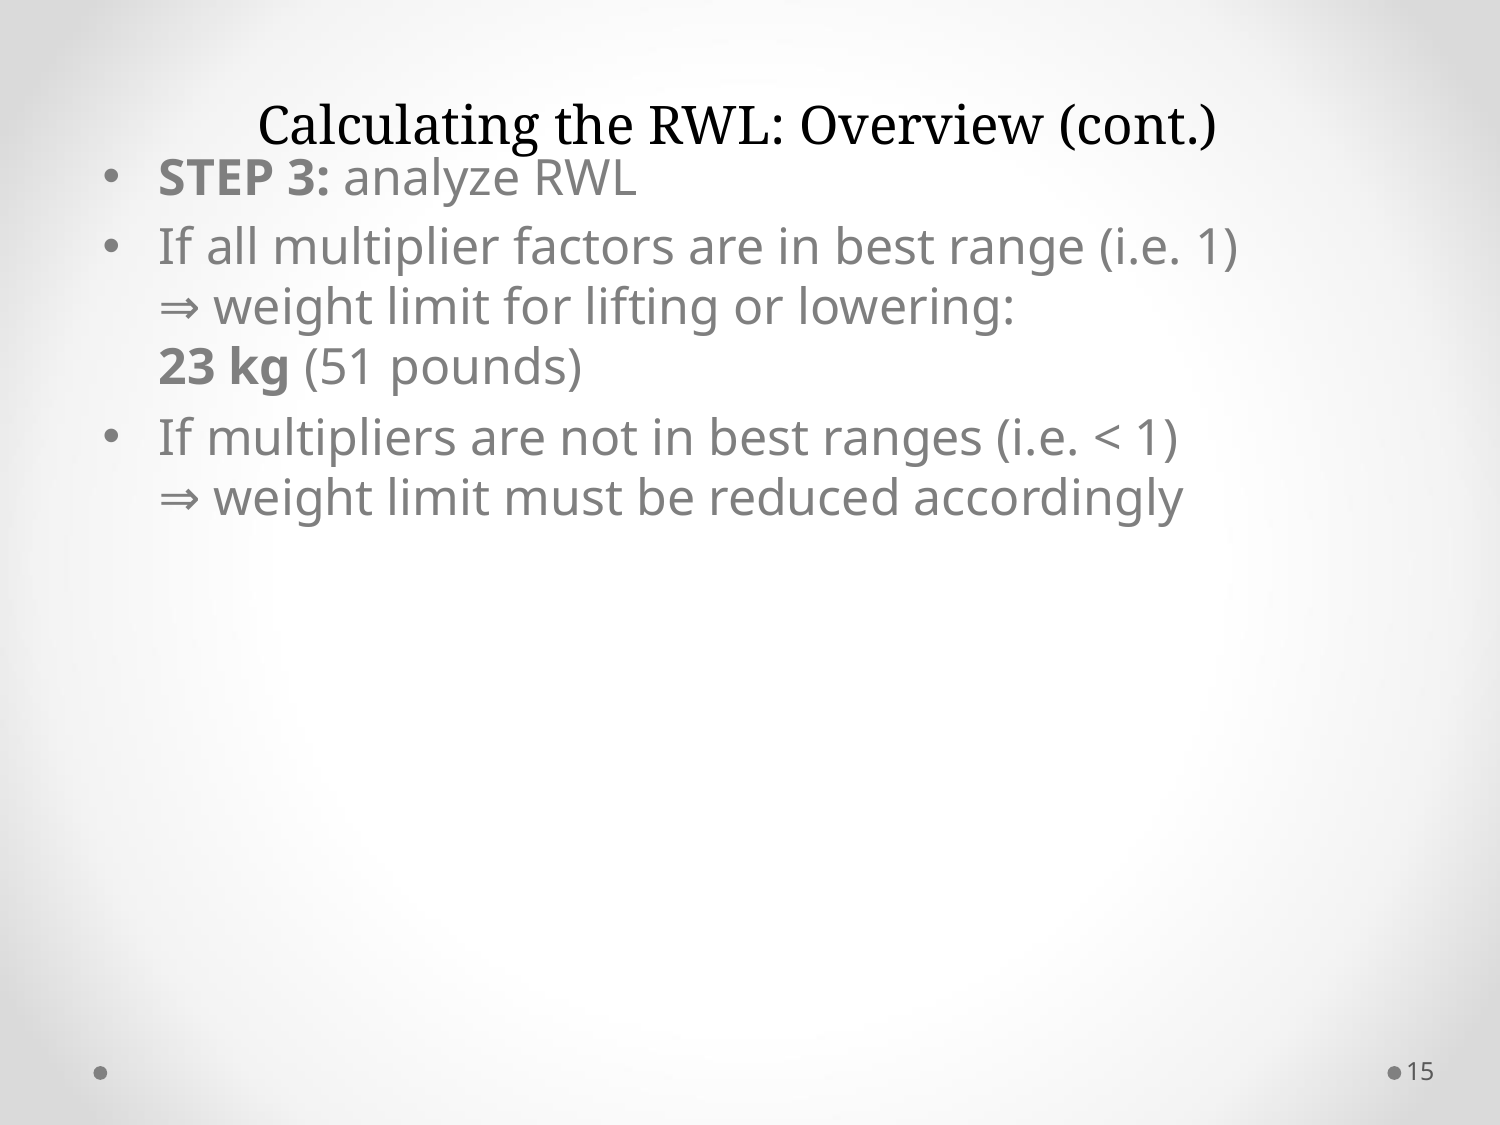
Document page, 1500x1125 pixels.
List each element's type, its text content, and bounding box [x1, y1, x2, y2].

list STEP 3: analyze RWL If all multiplier factors are in best range (i.e. 1) ⇒ weight limit for lifting or lowering: 23 kg (51 pounds) If multipliers are not in best ranges (i.e. < 1) ⇒ weight limit must be reduced accordingly [87, 137, 1475, 1113]
slide_number 15 [1401, 1042, 1494, 1103]
title Calculating the RWL: Overview (cont.) [62, 62, 1413, 163]
picture [0, 0, 1500, 1125]
